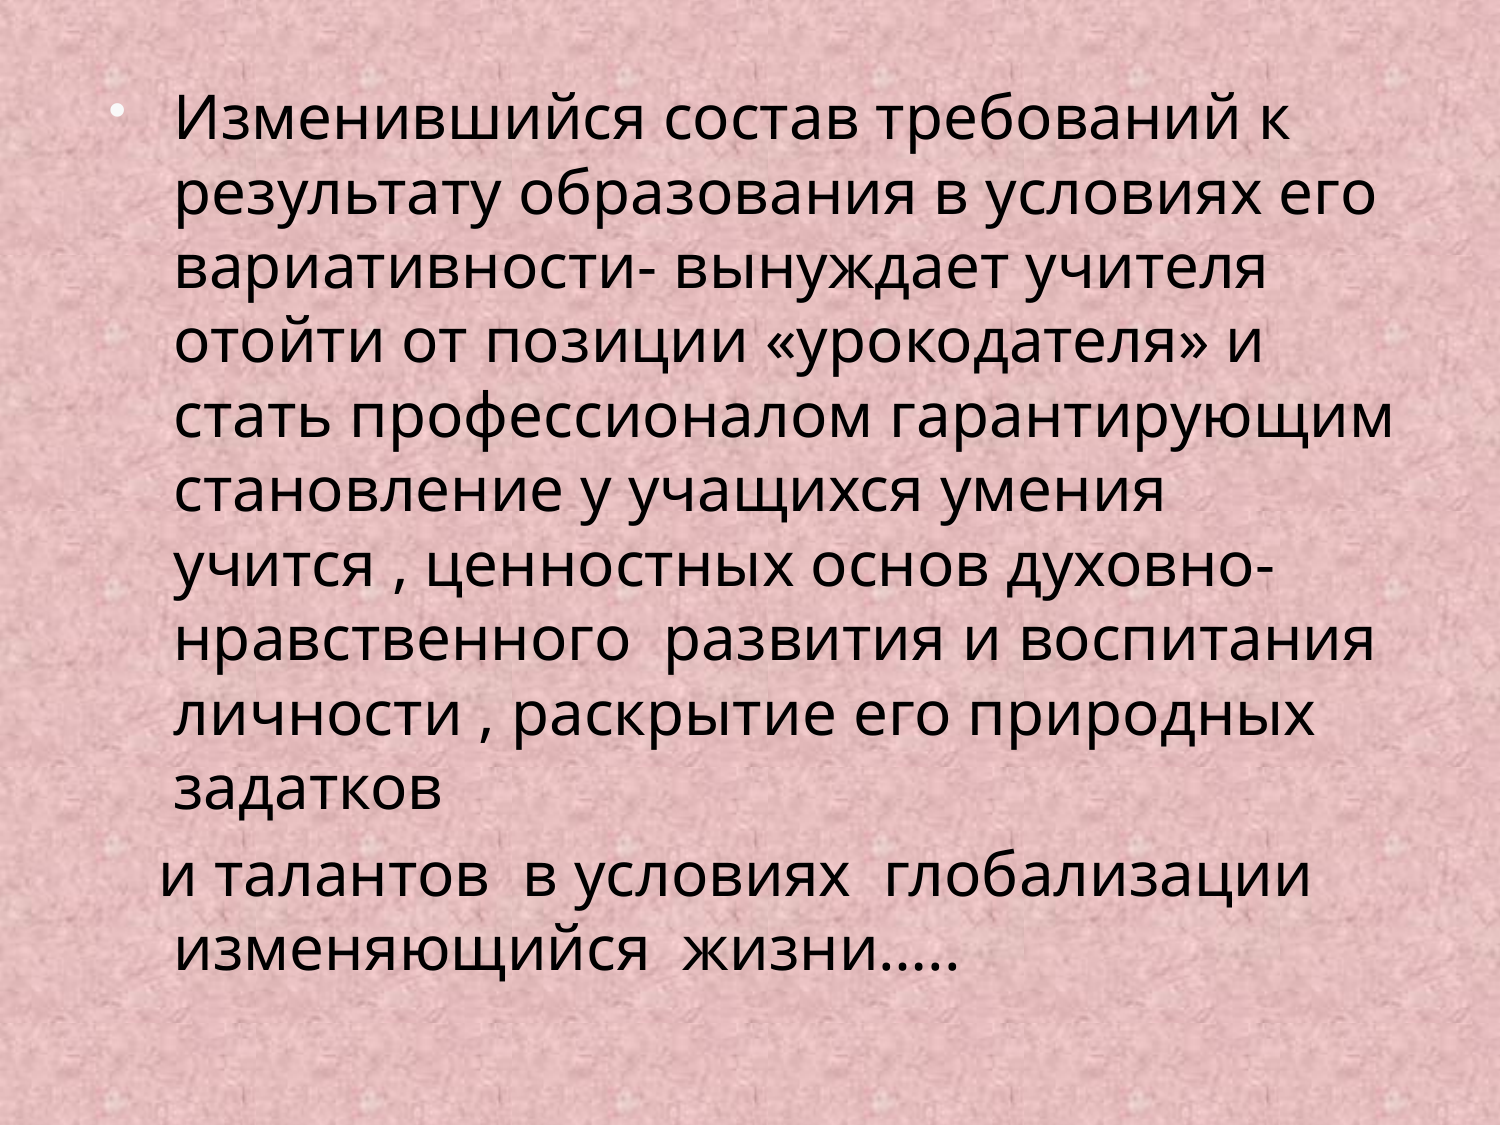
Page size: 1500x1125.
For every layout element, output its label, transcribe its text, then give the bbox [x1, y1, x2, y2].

picture [0, 0, 1500, 1125]
list Изменившийся состав требований к результату образования в условиях его вариативности- вынуждает учителя отойти от позиции «урокодателя» и стать профессионалом гарантирующим становление у учащихся умения учится , ценностных основ духовно-нравственного развития и воспитания личности , раскрытие его природных задатков и талантов в условиях глобализации изменяющийся жизни….. [75, 70, 1425, 1005]
